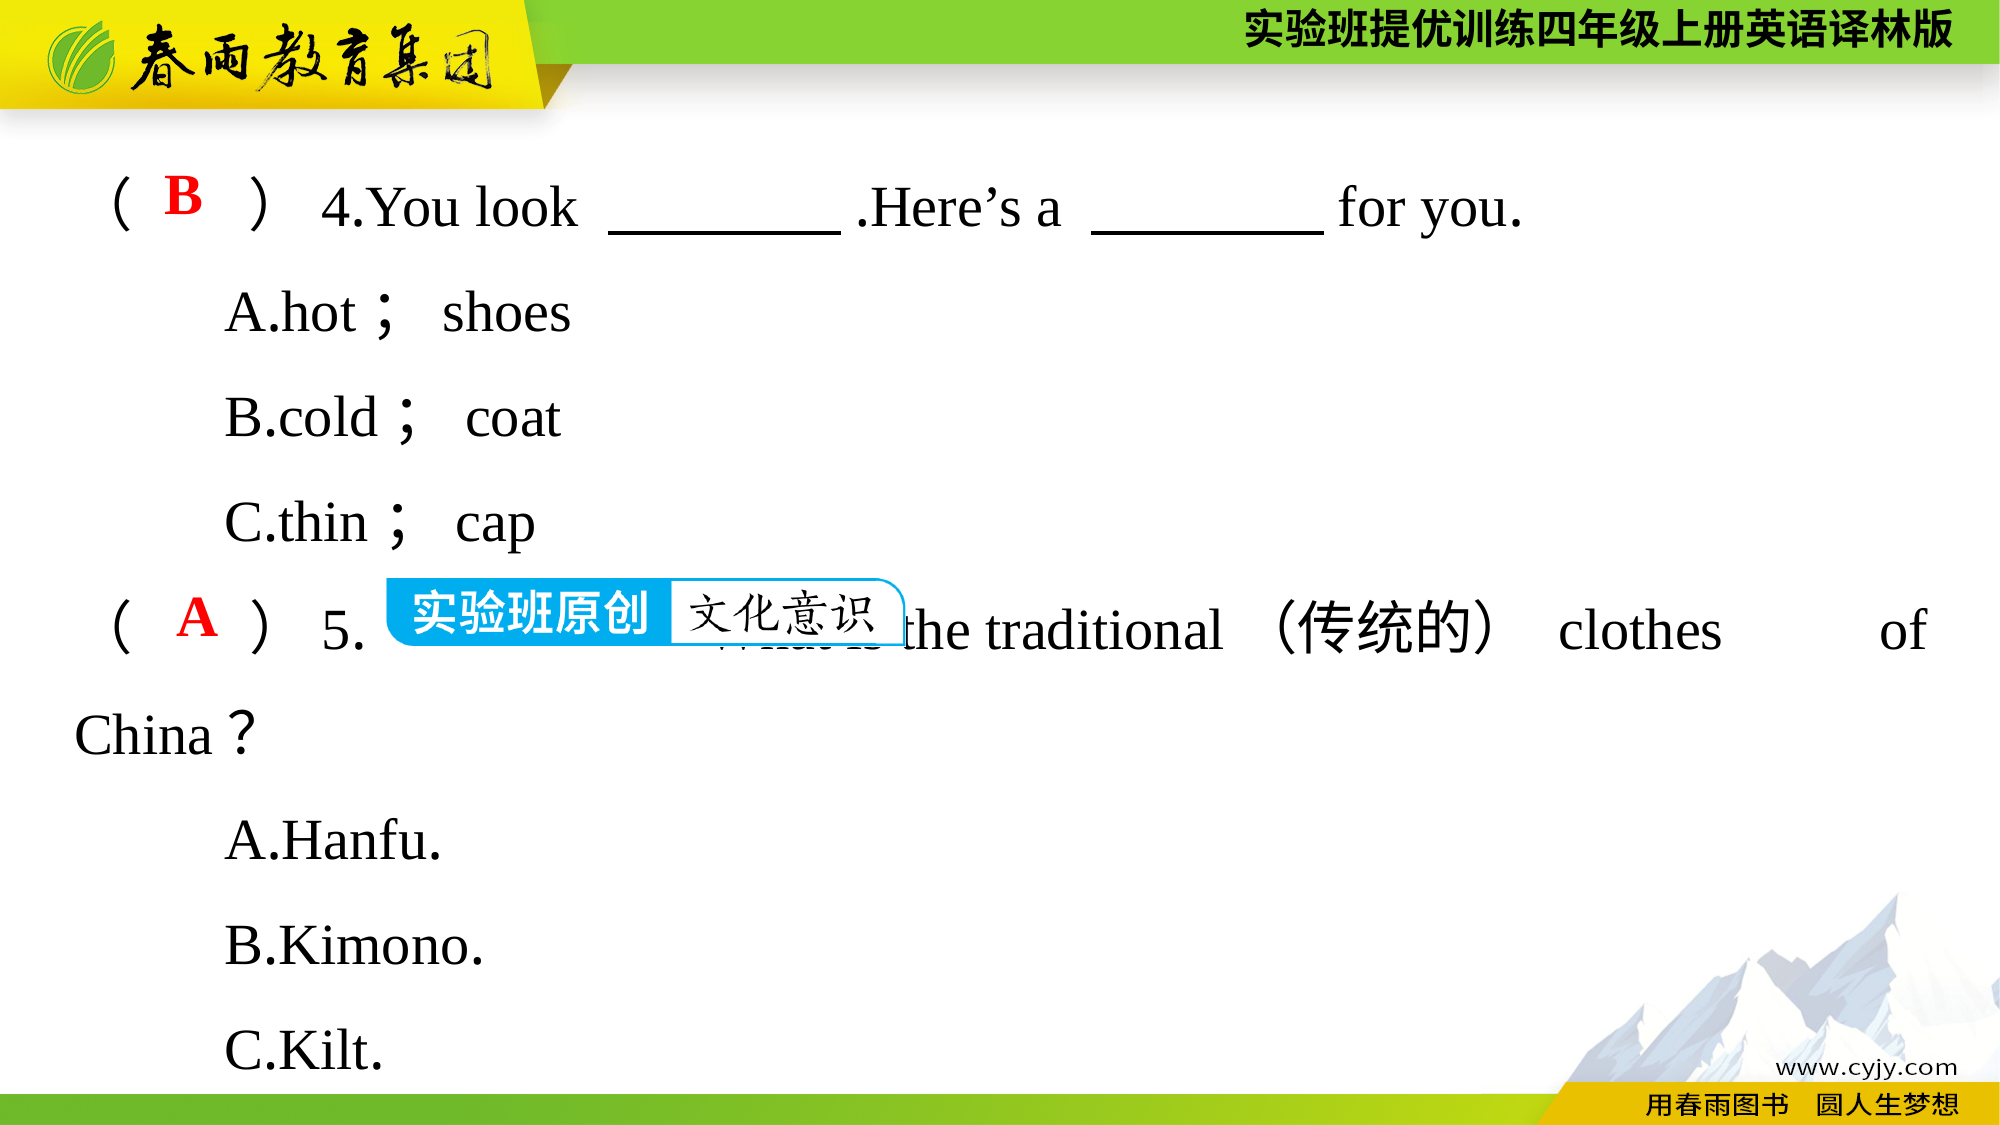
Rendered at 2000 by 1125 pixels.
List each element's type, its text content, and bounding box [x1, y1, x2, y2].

text_box B [149, 148, 219, 234]
picture [0, 0, 2000, 1125]
text_box A [161, 571, 234, 656]
text_box （ ）5. What is the traditional（传统的） clothes of China？ A.Hanfu. B.Kimono. C.Kilt. [59, 548, 1944, 1089]
list （ ）4.You look .Here’s a for you. A.hot；shoes B.cold；coat C.thin；cap [59, 125, 1944, 548]
